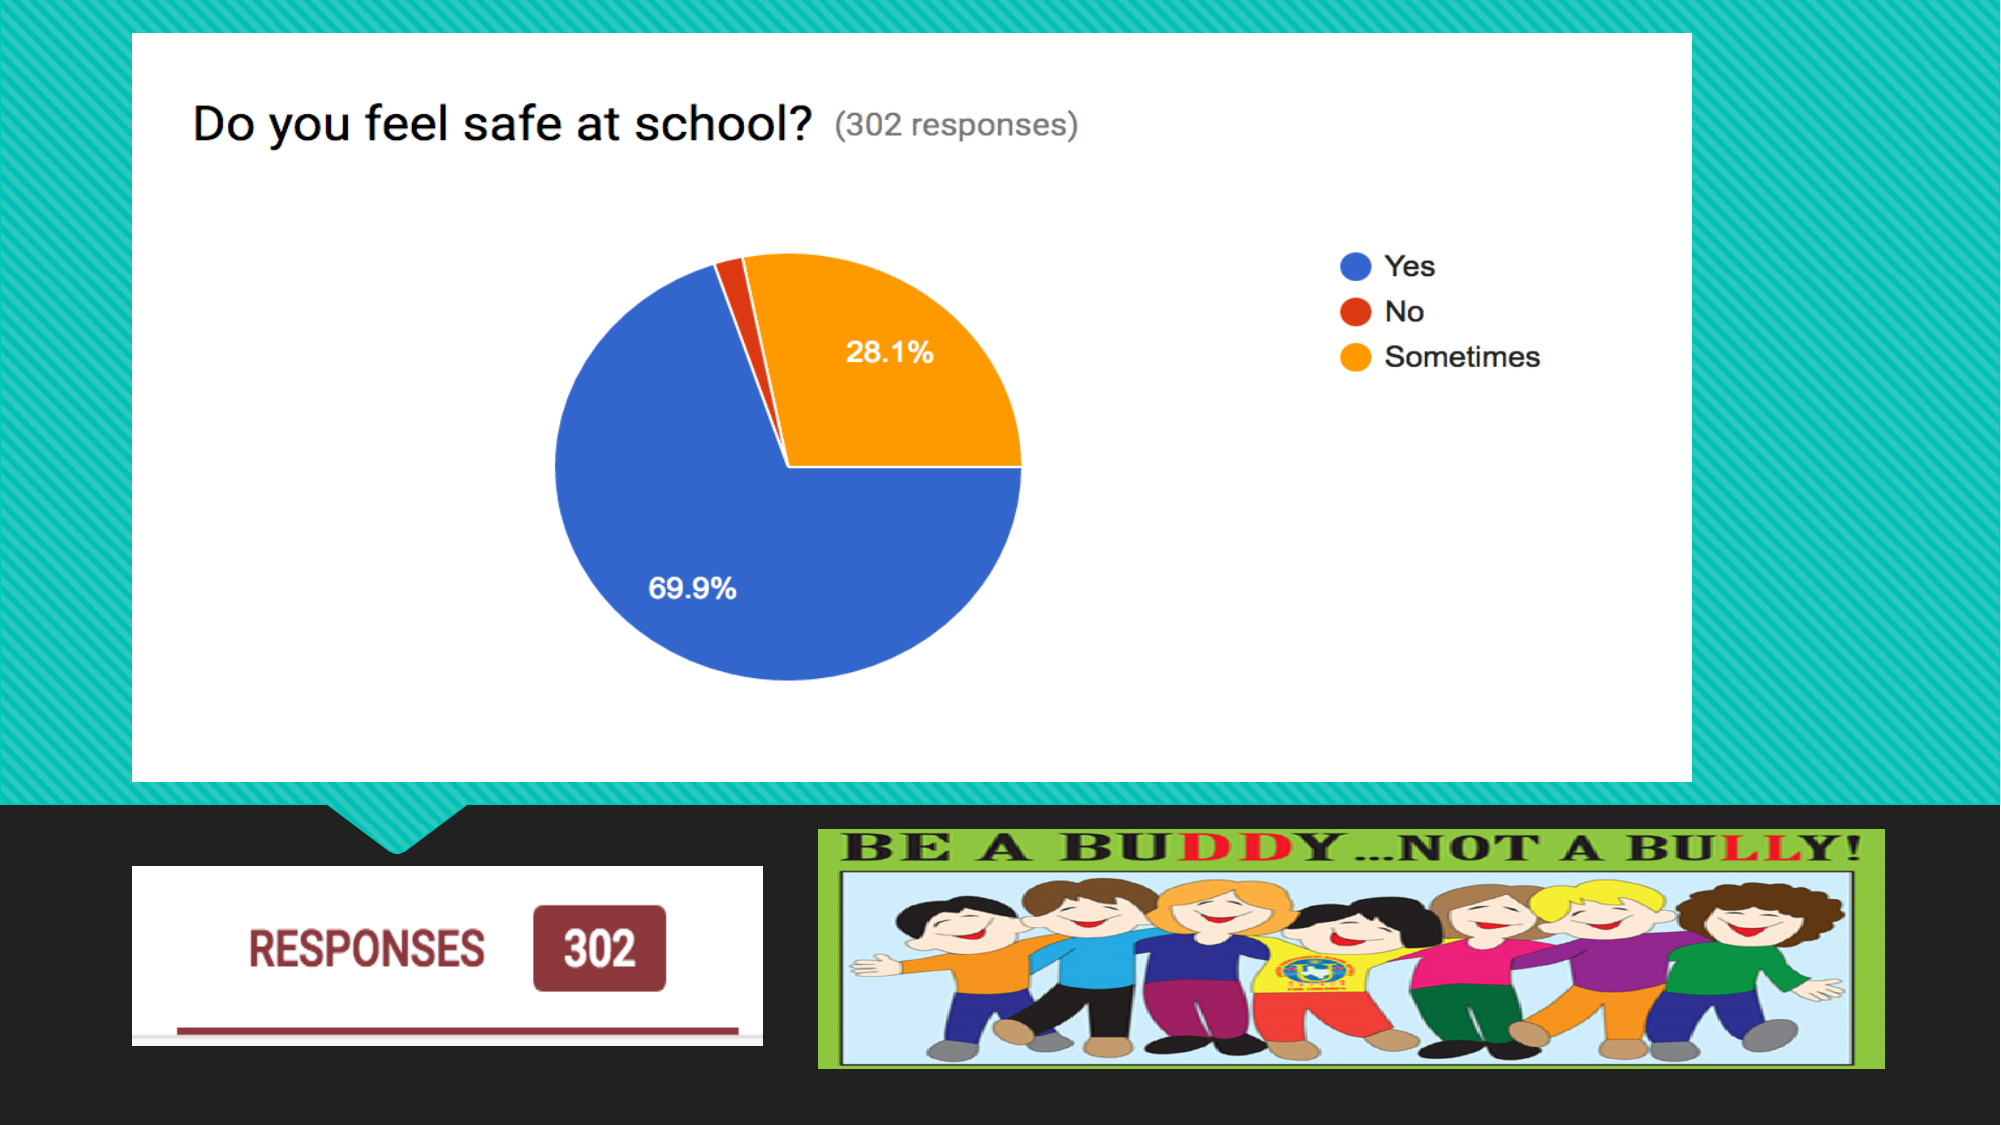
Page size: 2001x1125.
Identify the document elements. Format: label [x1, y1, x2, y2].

picture [132, 866, 763, 1046]
picture [132, 33, 1692, 782]
picture [818, 829, 1885, 1069]
